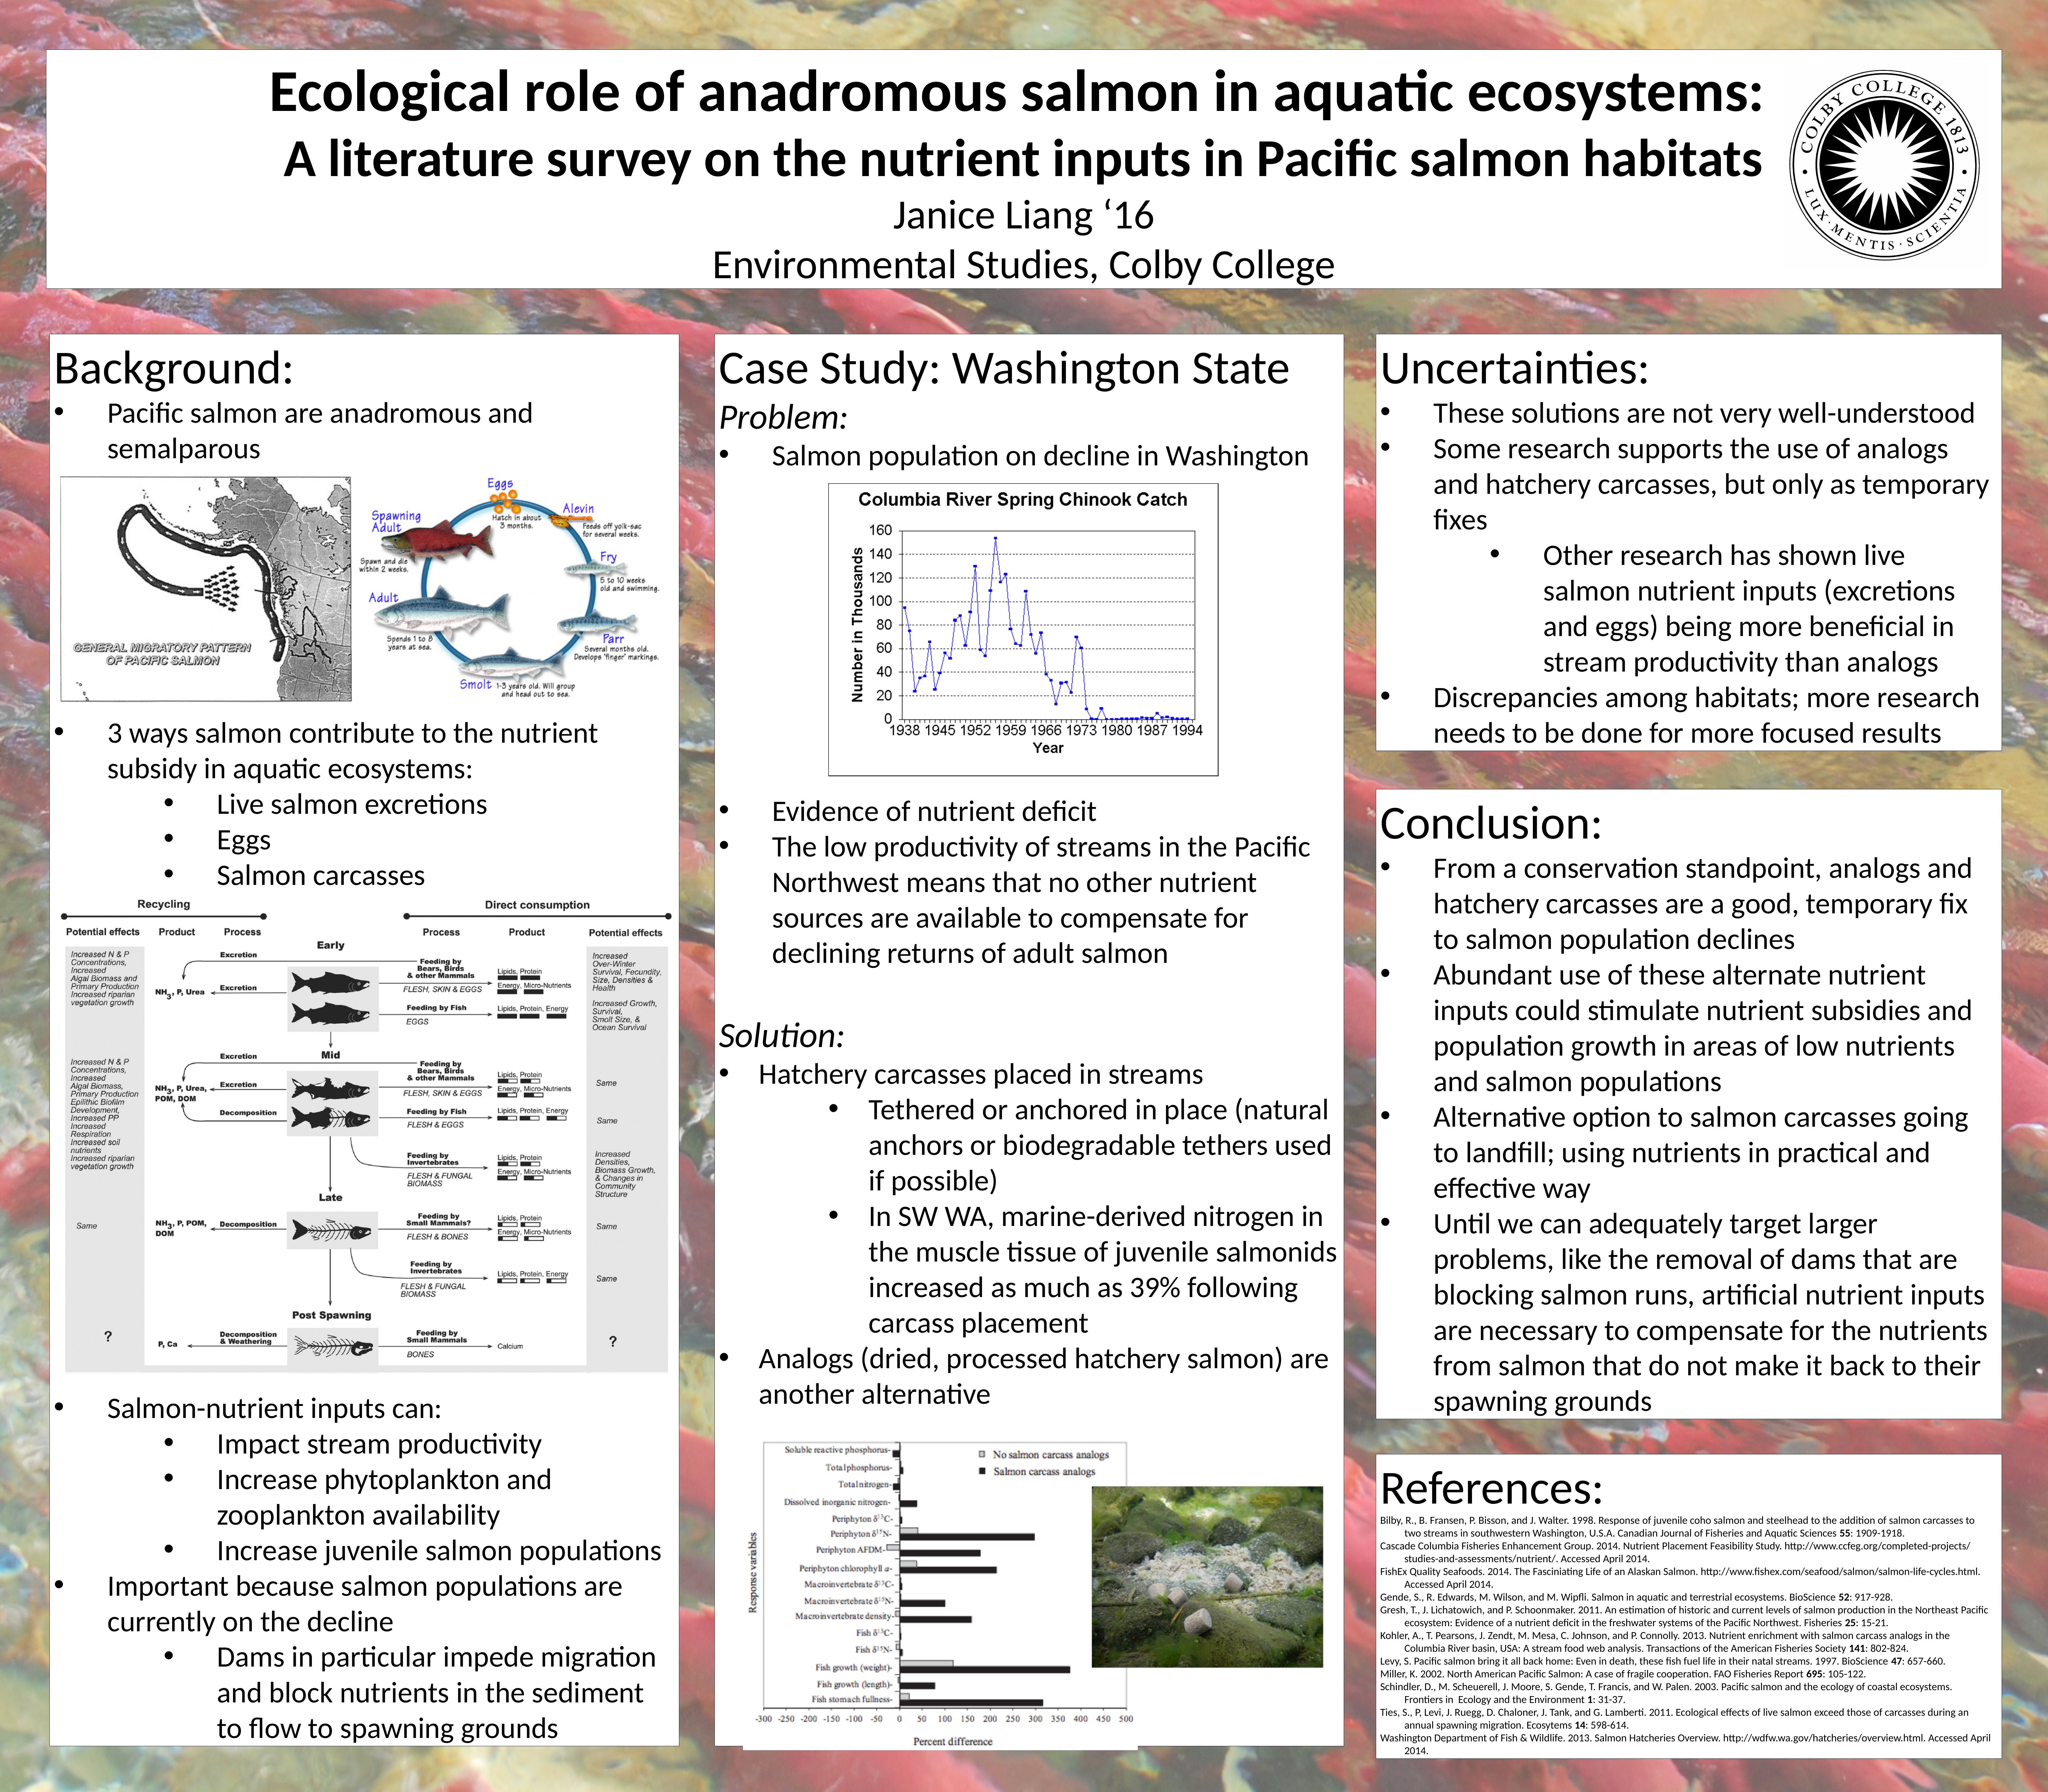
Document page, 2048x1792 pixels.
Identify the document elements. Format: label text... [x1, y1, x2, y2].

text_box Uncertainties: These solutions are not very well-understood Some research supports the use of analogs and hatchery carcasses, but only as temporary fixes Other research has shown live salmon nutrient inputs (excretions and eggs) being more beneficial in stream productivity than analogs Discrepancies among habitats; more research needs to be done for more focused results [1376, 334, 2002, 751]
text_box References: Bilby, R., B. Fransen, P. Bisson, and J. Walter. 1998. Response of juvenile coho salmon and steelhead to the addition of salmon carcasses to two streams in southwestern Washington, U.S.A. Canadian Journal of Fisheries and Aquatic Sciences 55: 1909-1918. Cascade Columbia Fisheries Enhancement Group. 2014. Nutrient Placement Feasibility Study. http://www.ccfeg.org/completed-projects/ studies-and-assessments/nutrient/. Accessed April 2014. FishEx Quality Seafoods. 2014. The Fasciniating Life of an Alaskan Salmon. http://www.fishex.com/seafood/salmon/salmon-life-cycles.html. Accessed April 2014. Gende, S., R. Edwards, M. Wilson, and M. Wipfli. Salmon in aquatic and terrestrial ecosystems. BioScience 52: 917-928. Gresh, T., J. Lichatowich, and P. Schoonmaker. 2011. An estimation of historic and current levels of salmon production in the Northeast Pacific ecosystem: Evidence of a nutrient deficit in the freshwater systems of the Pacific Northwest. Fisheries 25: 15-21. Kohler, A., T. Pearsons, J. Zendt, M. Mesa, C. Johnson, and P. Connolly. 2013. Nutrient enrichment with salmon carcass analogs in the Columbia River basin, USA: A stream food web analysis. Transactions of the American Fisheries Society 141: 802-824. Levy, S. Pacific salmon bring it all back home: Even in death, these fish fuel life in their natal streams. 1997. BioScience 47: 657-660. Miller, K. 2002. North American Pacific Salmon: A case of fragile cooperation. FAO Fisheries Report 695: 105-122. Schindler, D., M. Scheuerell, J. Moore, S. Gende, T. Francis, and W. Palen. 2003. Pacific salmon and the ecology of coastal ecosystems. Frontiers in Ecology and the Environment 1: 31-37. Ties, S., P, Levi, J. Ruegg, D. Chaloner, J. Tank, and G. Lamberti. 2011. Ecological effects of live salmon exceed those of carcasses during an annual spawning migration. Ecosytems 14: 598-614. Washington Department of Fish & Wildlife. 2013. Salmon Hatcheries Overview. http://wdfw.wa.gov/hatcheries/overview.html. Accessed April 2014. [1376, 1454, 2002, 1759]
text_box Background: Pacific salmon are anadromous and semalparous 3 ways salmon contribute to the nutrient subsidy in aquatic ecosystems: Live salmon excretions Eggs Salmon carcasses Salmon-nutrient inputs can: Impact stream productivity Increase phytoplankton and zooplankton availability Increase juvenile salmon populations Important because salmon populations are currently on the decline Dams in particular impede migration and block nutrients in the sediment to flow to spawning grounds [49, 334, 679, 1746]
text_box Case Study: Washington State Problem: Salmon population on decline in Washington Evidence of nutrient deficit The low productivity of streams in the Pacific Northwest means that no other nutrient sources are available to compensate for declining returns of adult salmon Solution: Hatchery carcasses placed in streams Tethered or anchored in place (natural anchors or biodegradable tethers used if possible) In SW WA, marine-derived nitrogen in the muscle tissue of juvenile salmonids increased as much as 39% following carcass placement Analogs (dried, processed hatchery salmon) are another alternative [715, 334, 1344, 1746]
picture [60, 476, 352, 702]
picture [828, 483, 1219, 776]
text_box Conclusion: From a conservation standpoint, analogs and hatchery carcasses are a good, temporary fix to salmon population declines Abundant use of these alternate nutrient inputs could stimulate nutrient subsidies and population growth in areas of low nutrients and salmon populations Alternative option to salmon carcasses going to landfill; using nutrients in practical and effective way Until we can adequately target larger problems, like the removal of dams that are blocking salmon runs, artificial nutrient inputs are necessary to compensate for the nutrients from salmon that do not make it back to their spawning grounds [1376, 789, 2002, 1419]
picture [60, 896, 672, 1373]
picture [743, 1436, 1323, 1750]
picture [1781, 64, 1990, 269]
picture [355, 474, 663, 701]
text_box Ecological role of anadromous salmon in aquatic ecosystems: A literature survey on the nutrient inputs in Pacific salmon habitats Janice Liang ‘16 Environmental Studies, Colby College [46, 49, 2002, 289]
